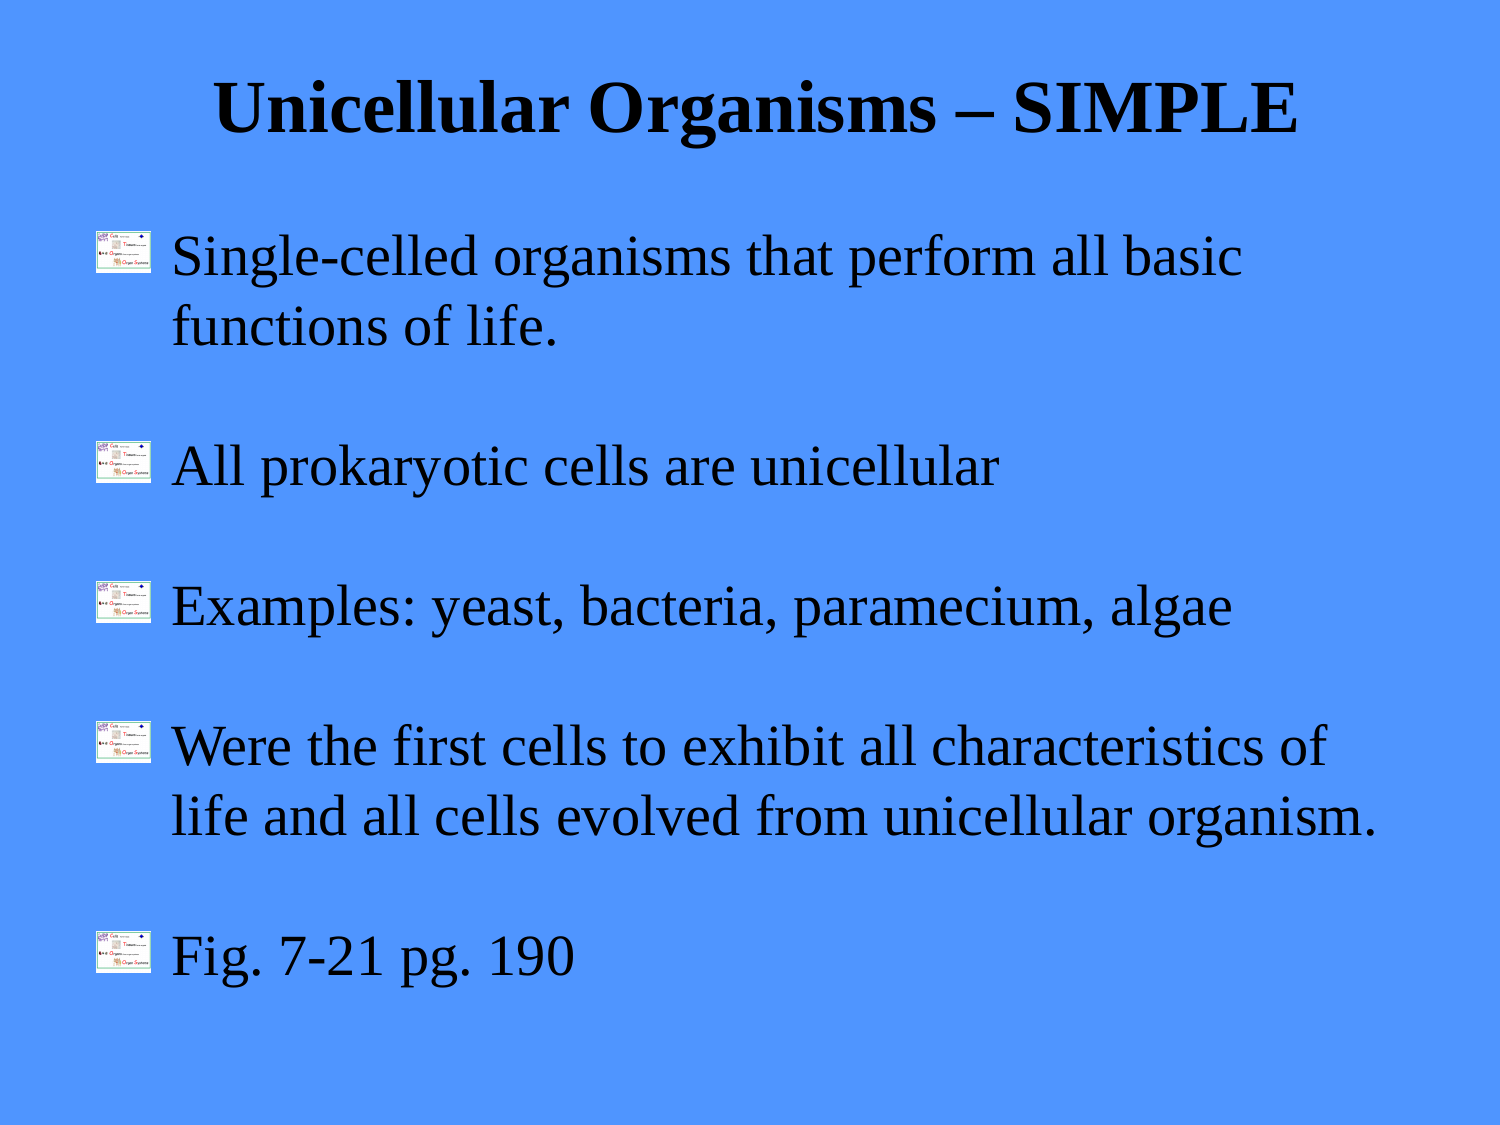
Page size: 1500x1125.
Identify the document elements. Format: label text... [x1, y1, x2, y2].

text_box Unicellular Organisms – SIMPLE Single-celled organisms that perform all basic functions of life. All prokaryotic cells are unicellular Examples: yeast, bacteria, paramecium, algae Were the first cells to exhibit all characteristics of life and all cells evolved from unicellular organism. Fig. 7-21 pg. 190 [81, 49, 1432, 1040]
picture [96, 721, 151, 763]
picture [96, 931, 151, 973]
picture [96, 441, 151, 483]
picture [96, 231, 151, 273]
picture [96, 581, 151, 623]
